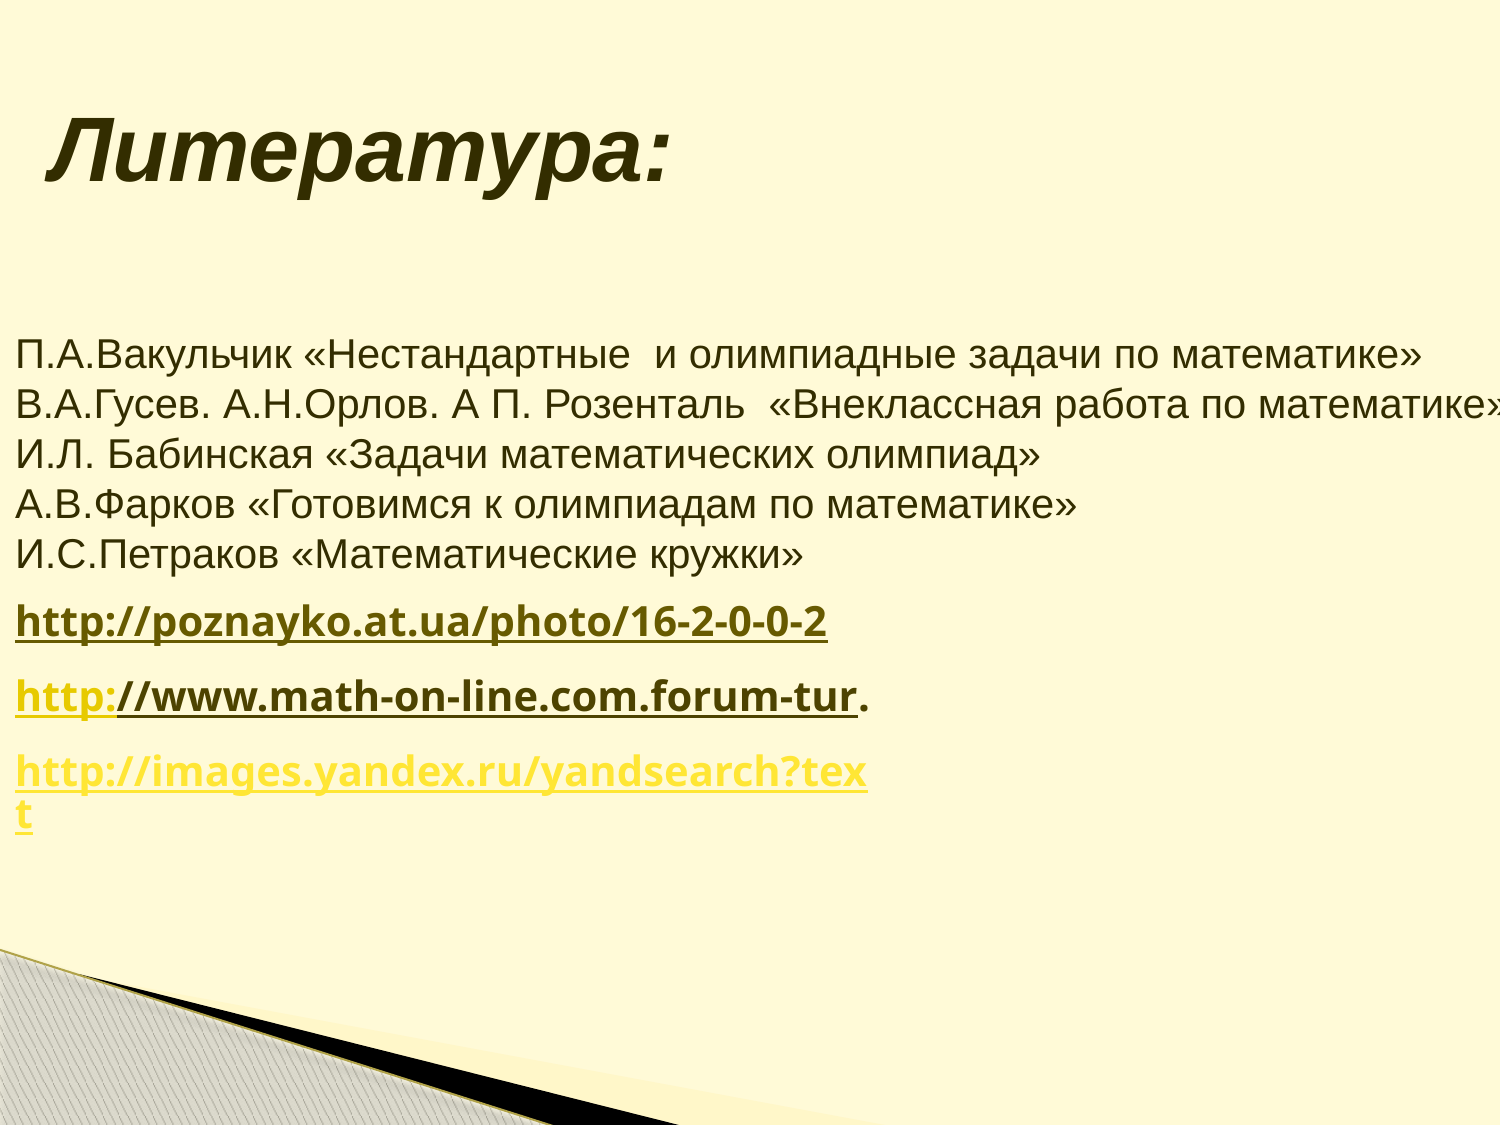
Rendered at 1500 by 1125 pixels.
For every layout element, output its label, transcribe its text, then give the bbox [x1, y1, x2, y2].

text_box Литература: [35, 81, 704, 317]
text_box http://www.math-on-line.com.forum-tur. [0, 662, 963, 735]
text_box http://poznayko.at.ua/photo/16-2-0-0-2 [0, 587, 900, 660]
text_box П.А.Вакульчик «Нестандартные и олимпиадные задачи по математике» В.А.Гусев. А.Н.Орлов. А П. Розенталь «Внеклассная работа по математике» И.Л. Бабинская «Задачи математических олимпиад» А.В.Фарков «Готовимся к олимпиадам по математике» И.С.Петраков «Математические кружки» [0, 259, 1500, 635]
text_box http://images.yandex.ru/yandsearch?text [0, 737, 888, 810]
